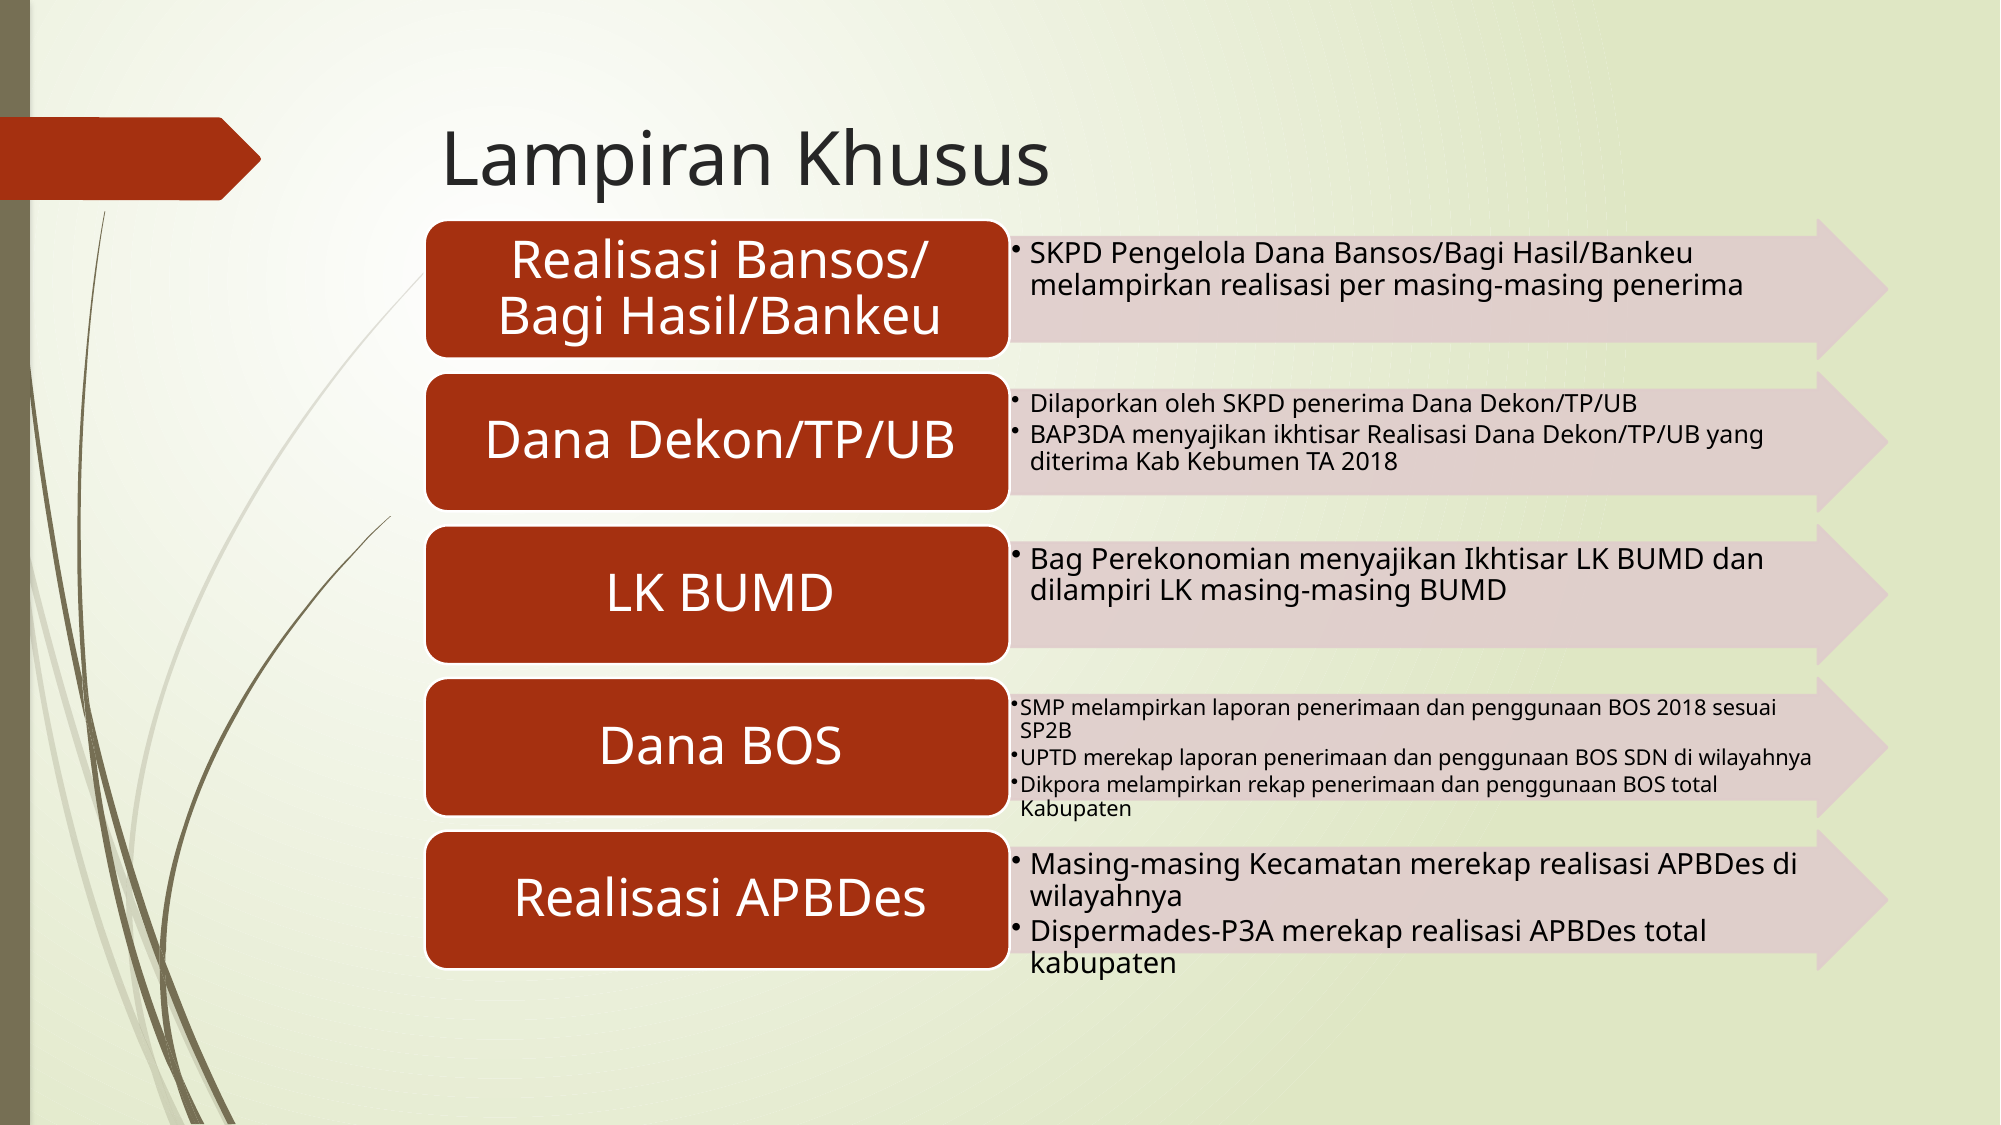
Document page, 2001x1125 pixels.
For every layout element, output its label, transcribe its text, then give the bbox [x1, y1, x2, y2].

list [424, 219, 1888, 971]
title Lampiran Khusus [425, 102, 1888, 219]
